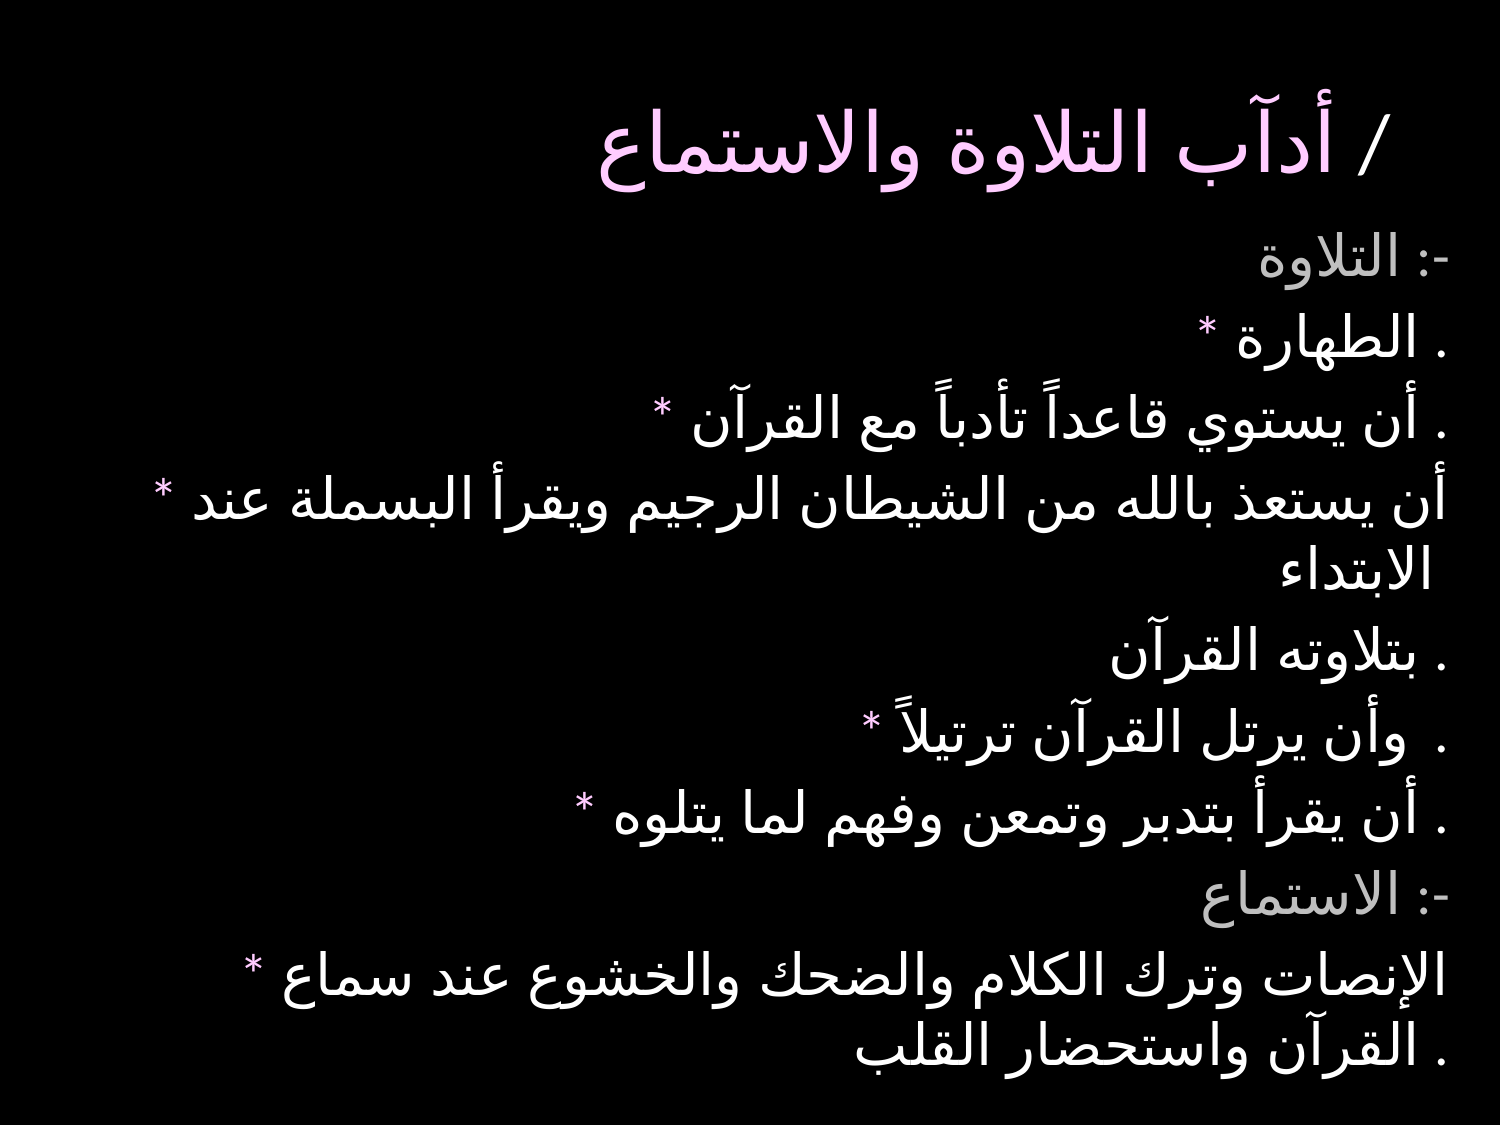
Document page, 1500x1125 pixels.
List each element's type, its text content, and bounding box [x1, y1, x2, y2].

list التلاوة :- * الطهارة . * أن يستوي قاعداً تأدباً مع القرآن . * أن يستعذ بالله من الشيطان الرجيم ويقرأ البسملة عند الابتداء بتلاوته القرآن . * وأن يرتل القرآن ترتيلاً . * أن يقرأ بتدبر وتمعن وفهم لما يتلوه . الاستماع :- * الإنصات وترك الكلام والضحك والخشوع عند سماع القرآن واستحضار القلب . [75, 210, 1465, 1090]
title أدآب التلاوة والاستماع / [75, 45, 1425, 210]
